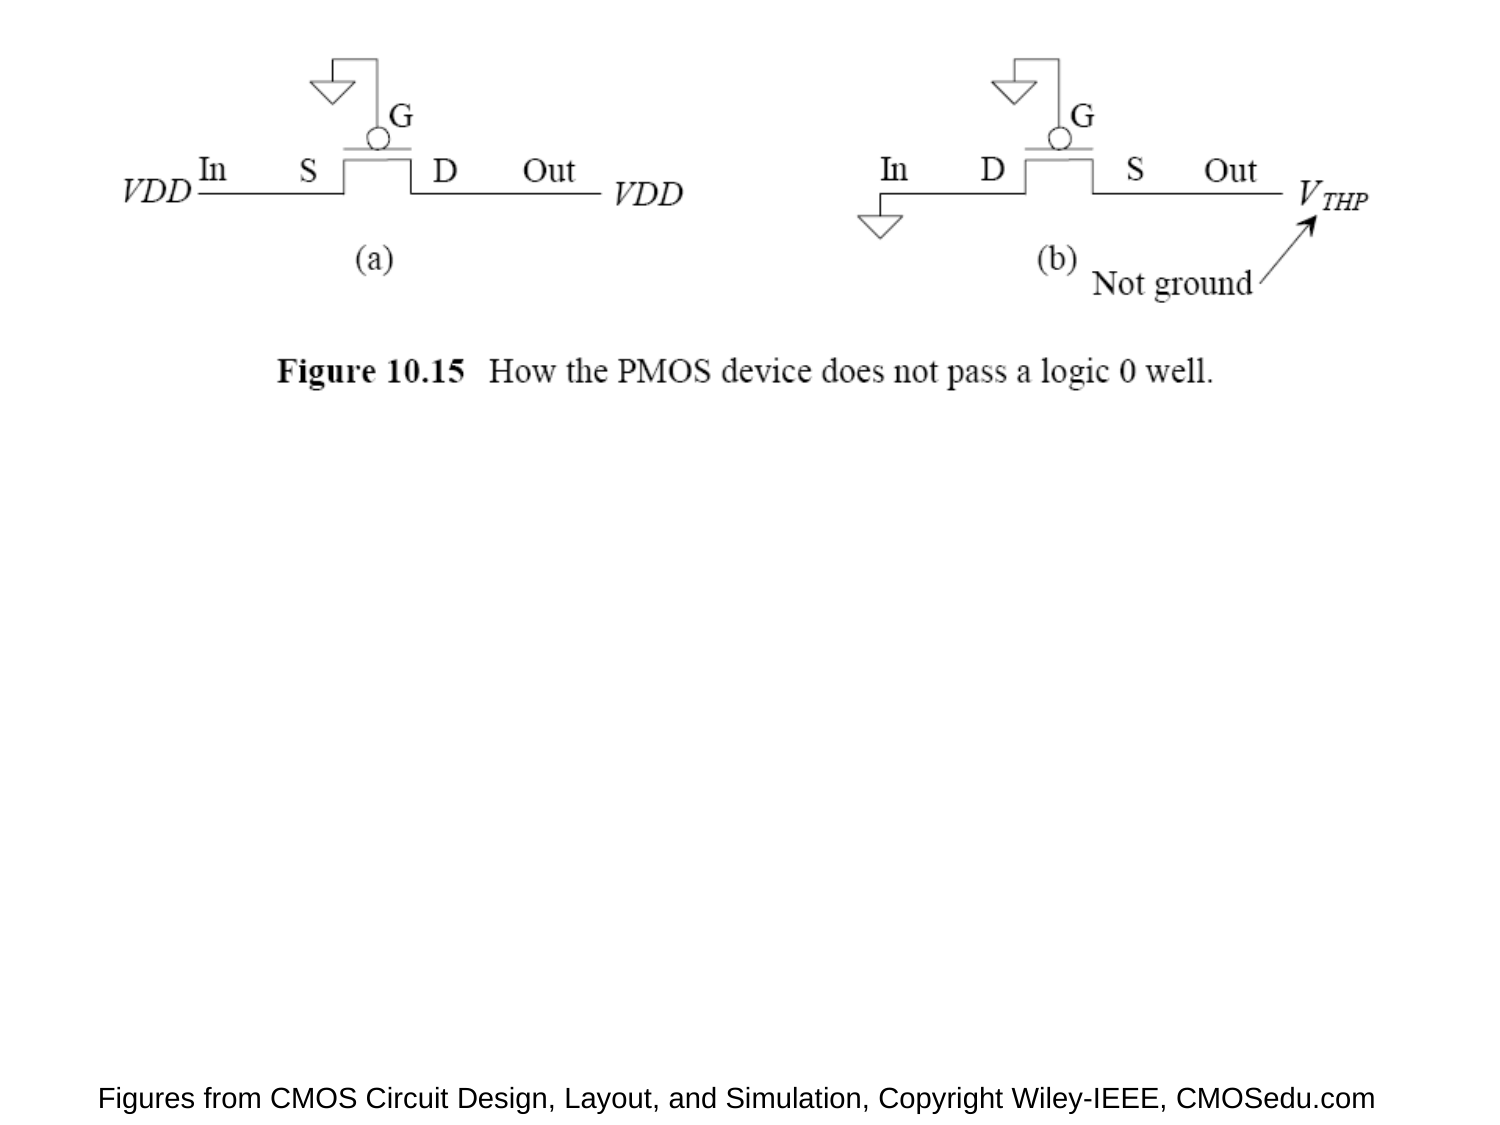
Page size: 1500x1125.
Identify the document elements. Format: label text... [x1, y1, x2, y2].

footer Figures from CMOS Circuit Design, Layout, and Simulation, Copyright Wiley-IEEE, CMOSedu.com [24, 1072, 1451, 1125]
picture [99, 24, 1382, 422]
